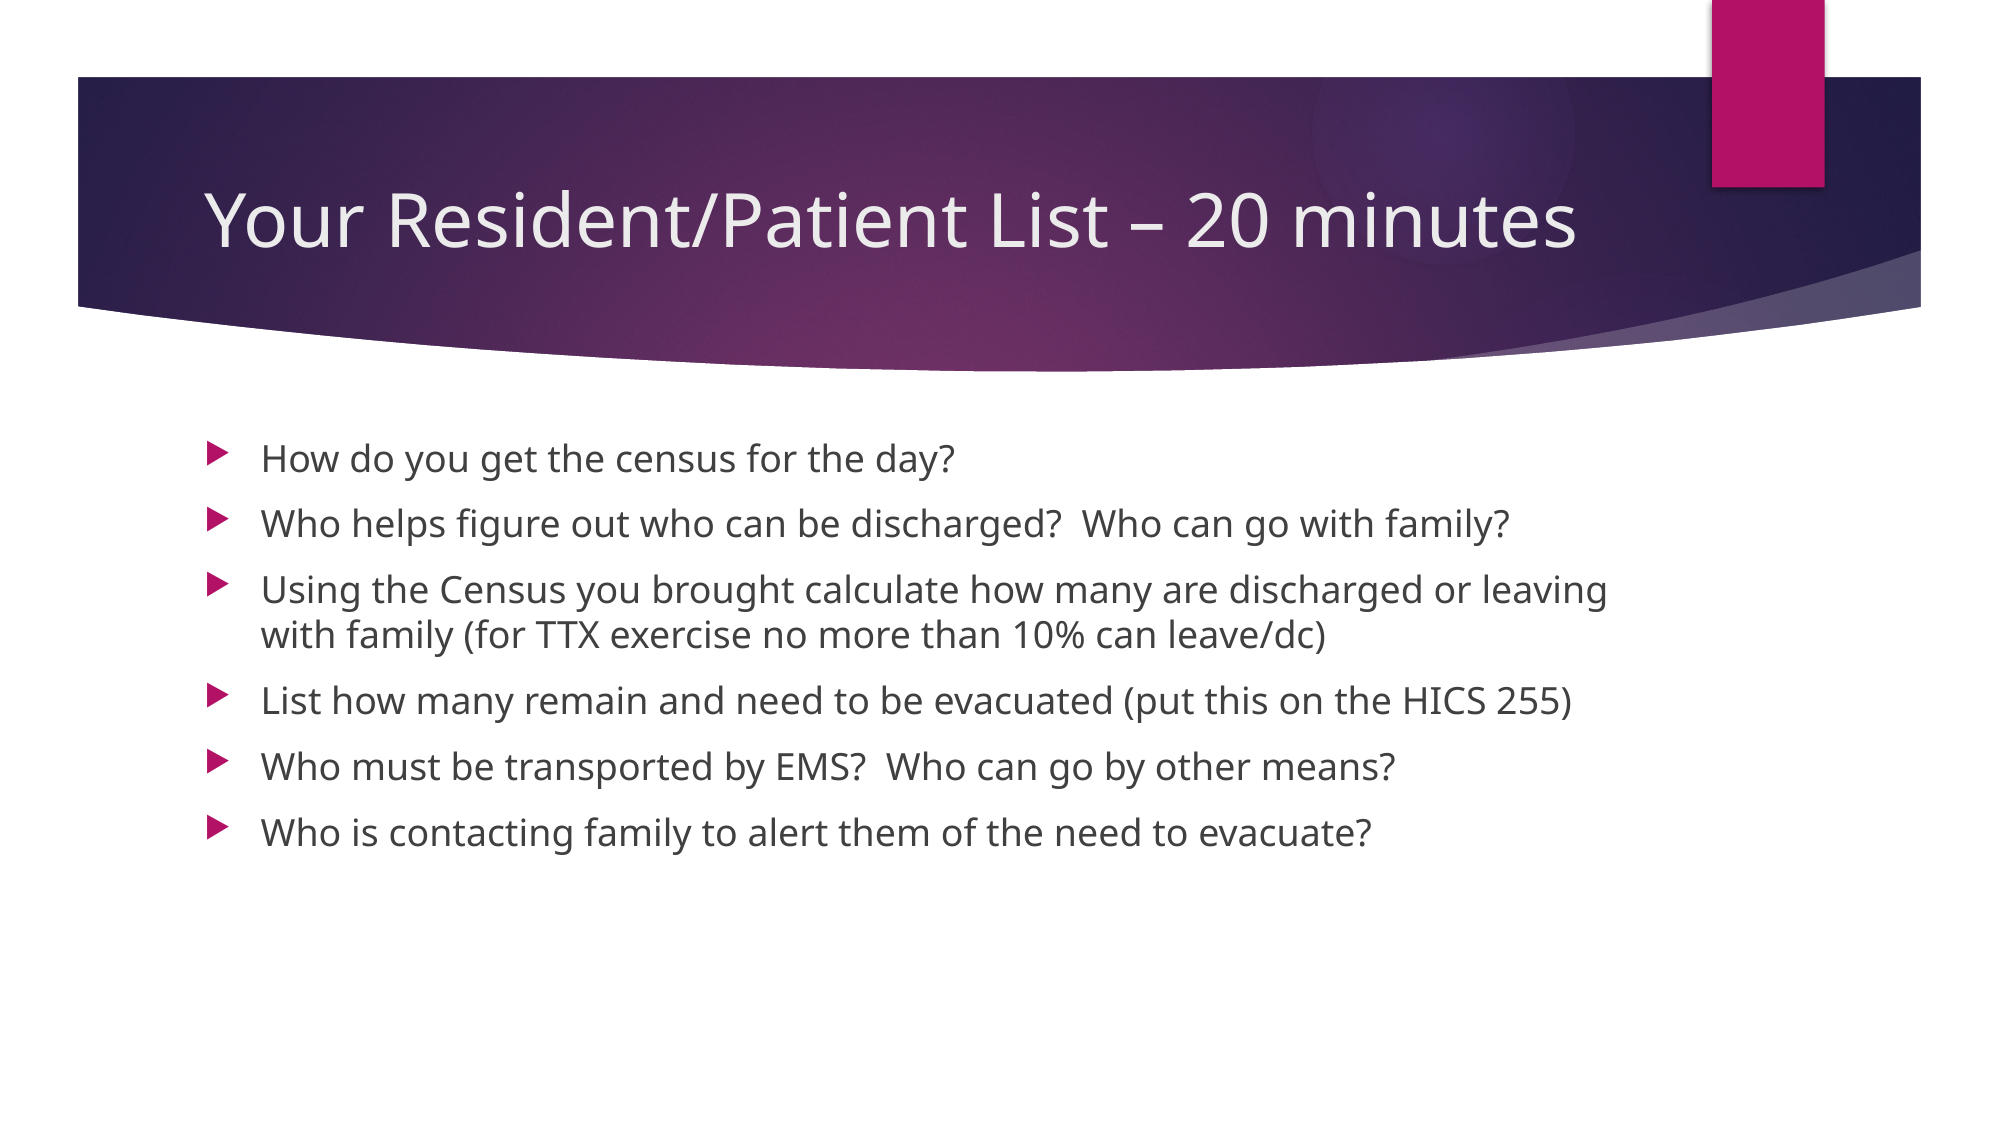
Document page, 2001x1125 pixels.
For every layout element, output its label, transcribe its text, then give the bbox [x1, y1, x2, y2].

list How do you get the census for the day? Who helps figure out who can be discharged? Who can go with family? Using the Census you brought calculate how many are discharged or leaving with family (for TTX exercise no more than 10% can leave/dc) List how many remain and need to be evacuated (put this on the HICS 255) Who must be transported by EMS? Who can go by other means? Who is contacting family to alert them of the need to evacuate? [189, 427, 1638, 1067]
title Your Resident/Patient List – 20 minutes [189, 159, 1627, 276]
